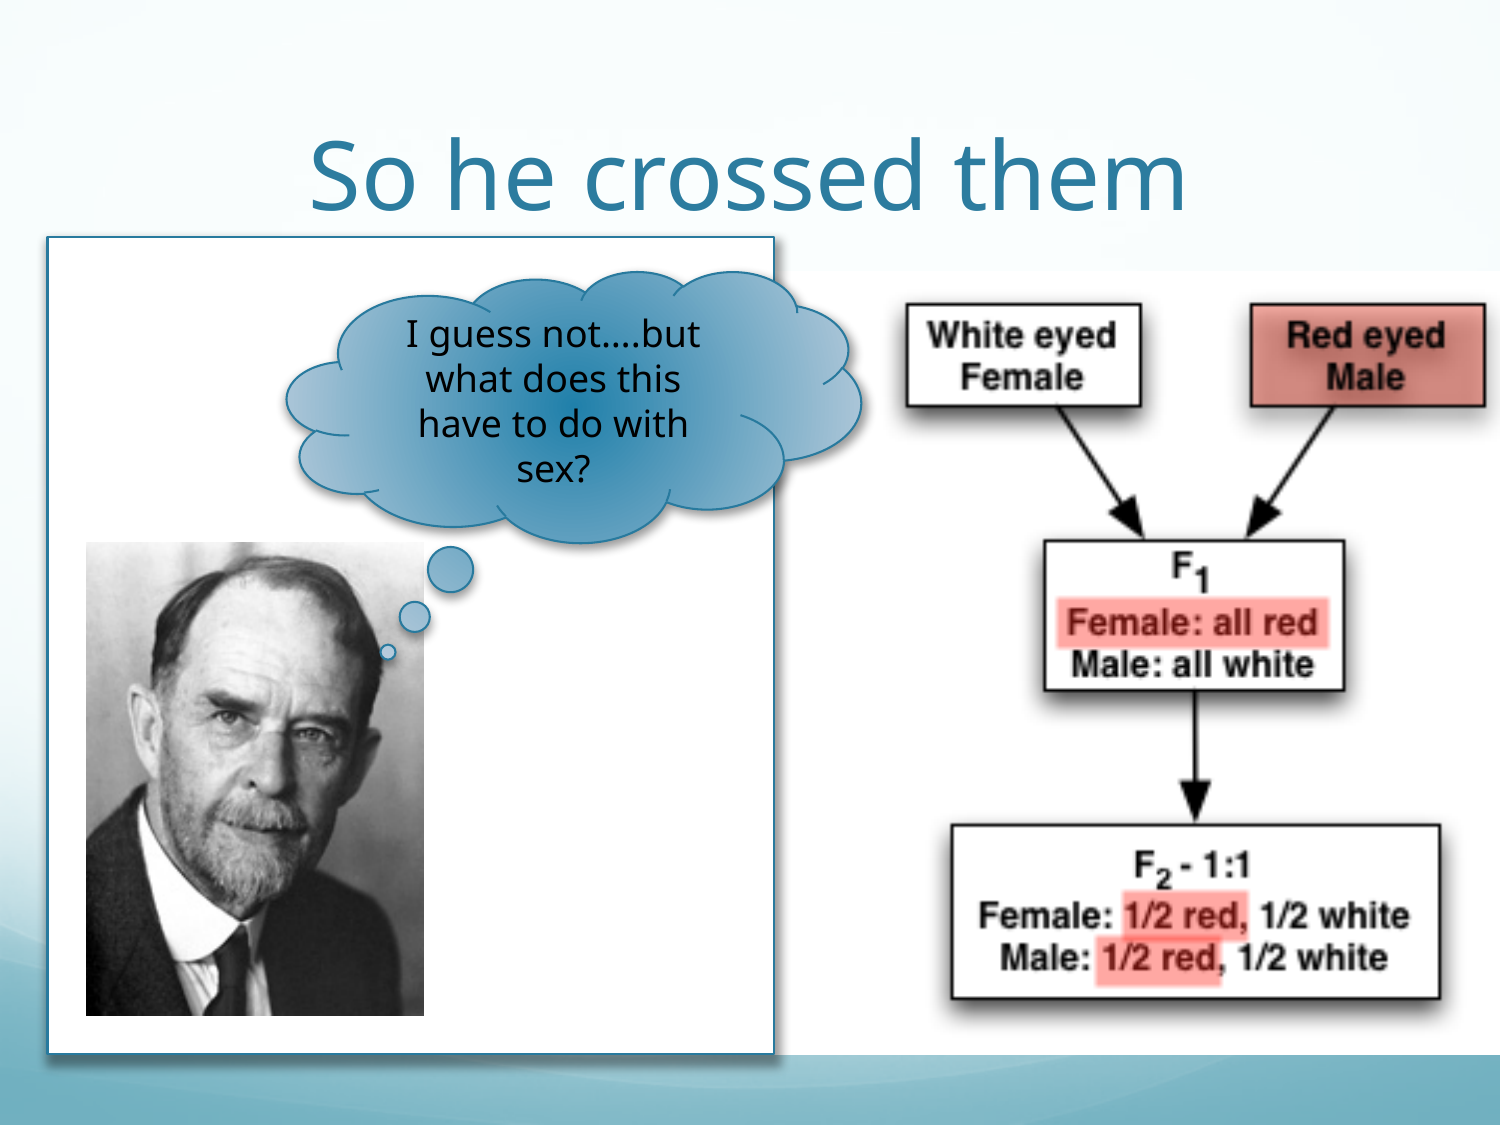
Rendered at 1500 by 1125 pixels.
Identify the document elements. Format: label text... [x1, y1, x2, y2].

picture [85, 541, 425, 1016]
text_box [46, 236, 775, 270]
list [49, 270, 1500, 1055]
title So he crossed them [90, 17, 1410, 237]
